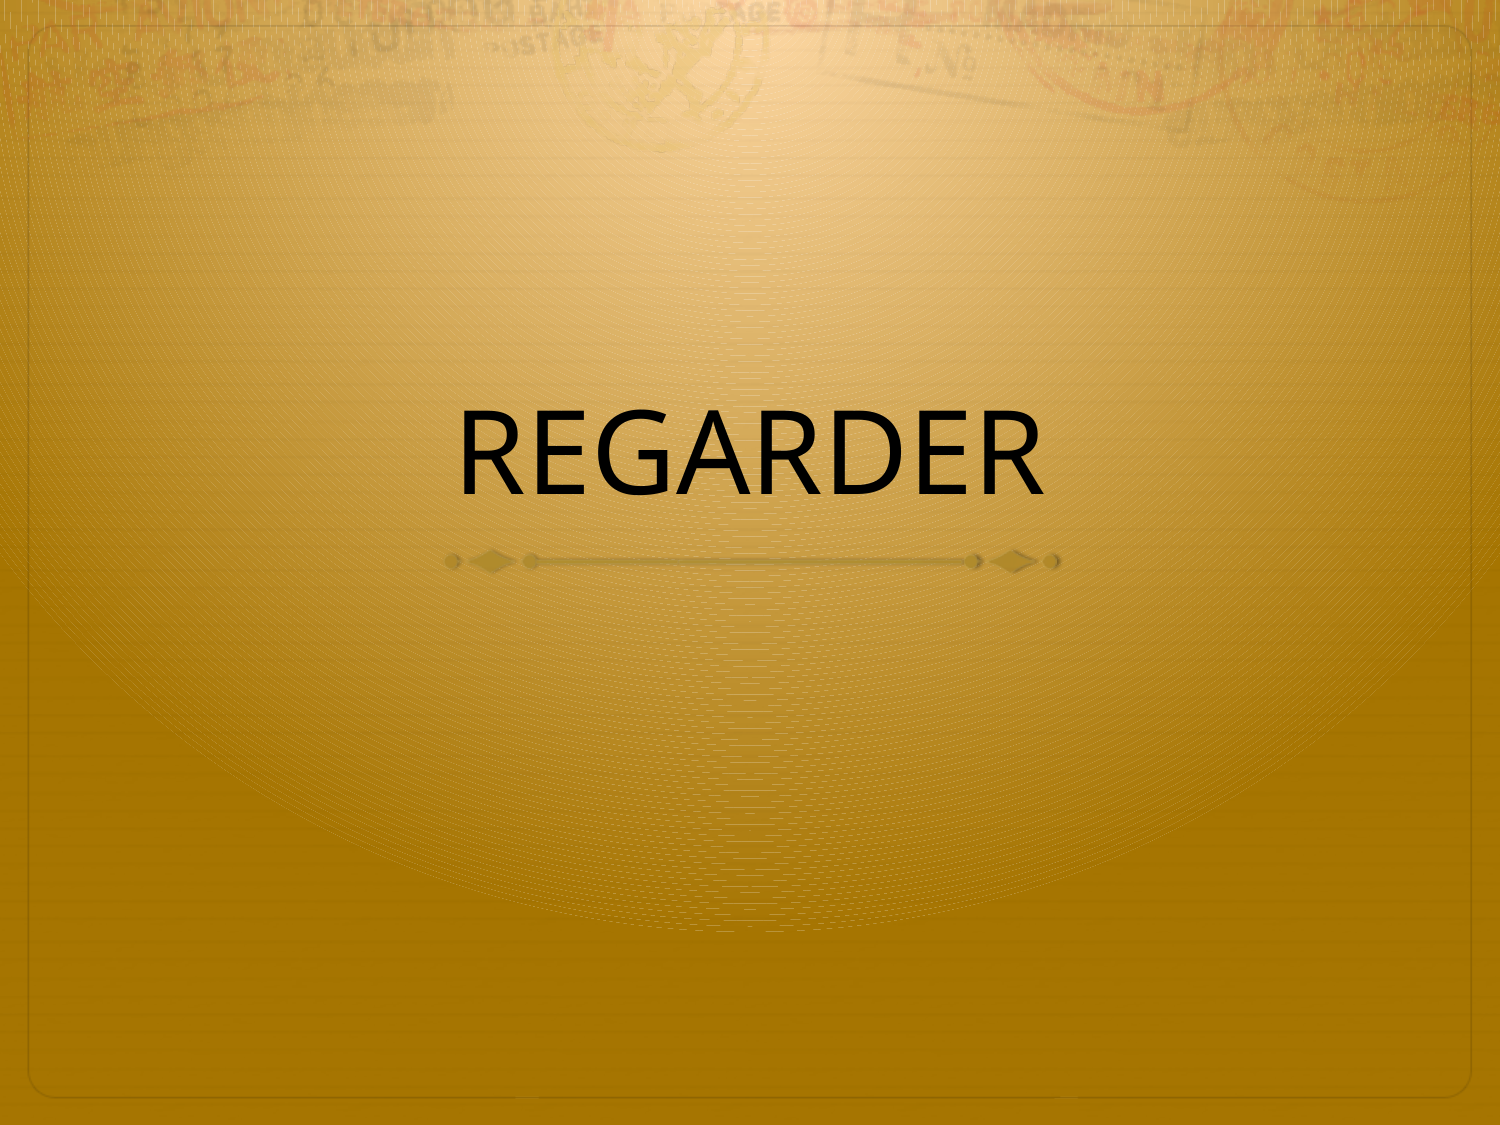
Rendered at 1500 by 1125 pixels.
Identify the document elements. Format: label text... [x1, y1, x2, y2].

picture [0, 0, 1500, 1125]
title REGARDER [93, 210, 1407, 525]
